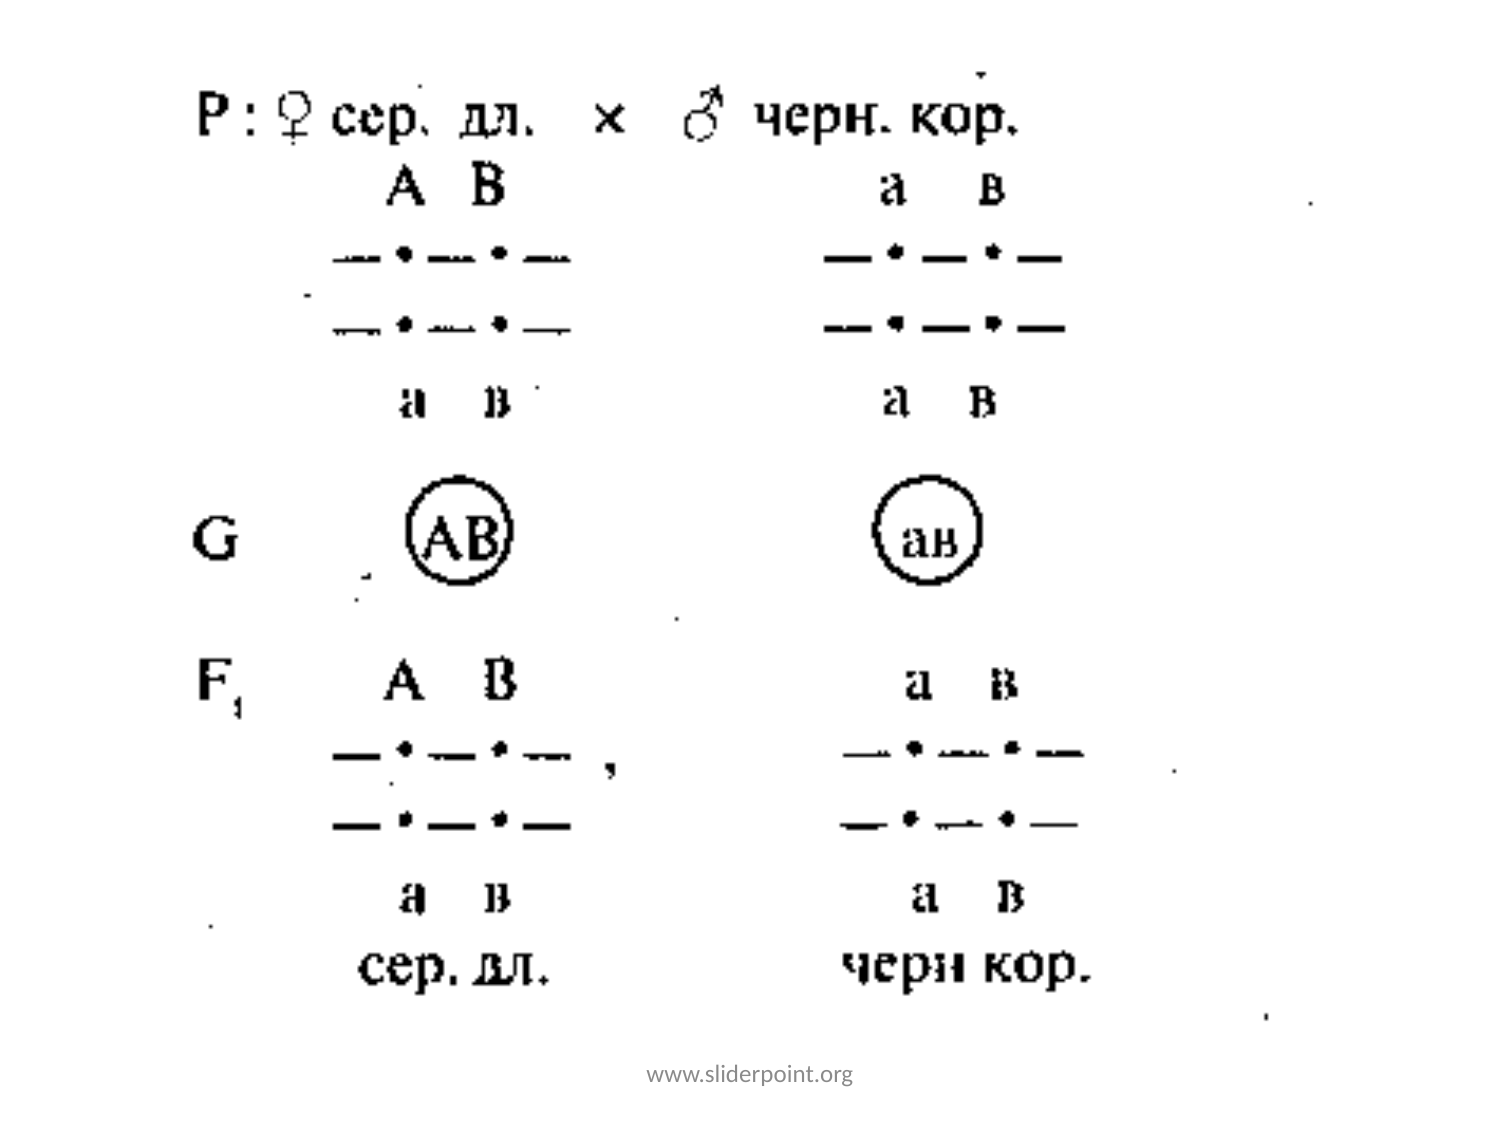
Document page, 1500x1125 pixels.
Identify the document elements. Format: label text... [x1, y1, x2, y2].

picture [93, 70, 1383, 1037]
footer www.sliderpoint.org [512, 1045, 988, 1103]
